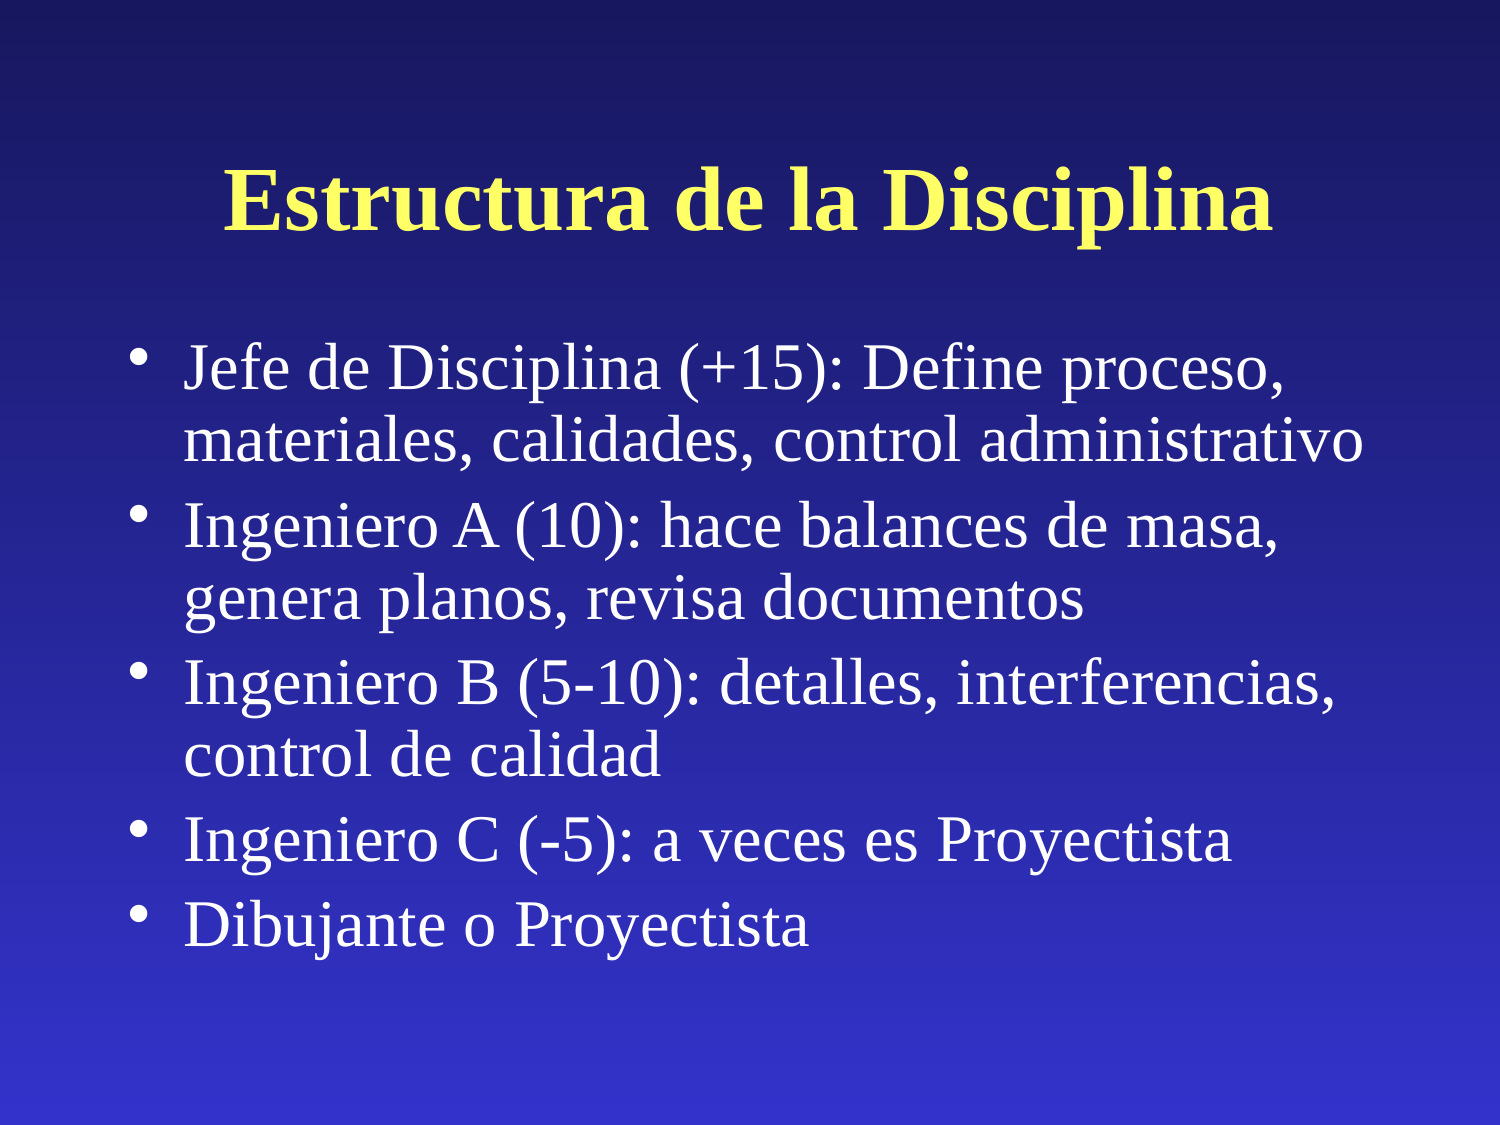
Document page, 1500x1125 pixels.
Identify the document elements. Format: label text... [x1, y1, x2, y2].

list Jefe de Disciplina (+15): Define proceso, materiales, calidades, control administrativo Ingeniero A (10): hace balances de masa, genera planos, revisa documentos Ingeniero B (5-10): detalles, interferencias, control de calidad Ingeniero C (-5): a veces es Proyectista Dibujante o Proyectista [112, 324, 1388, 1001]
title Estructura de la Disciplina [112, 99, 1388, 288]
